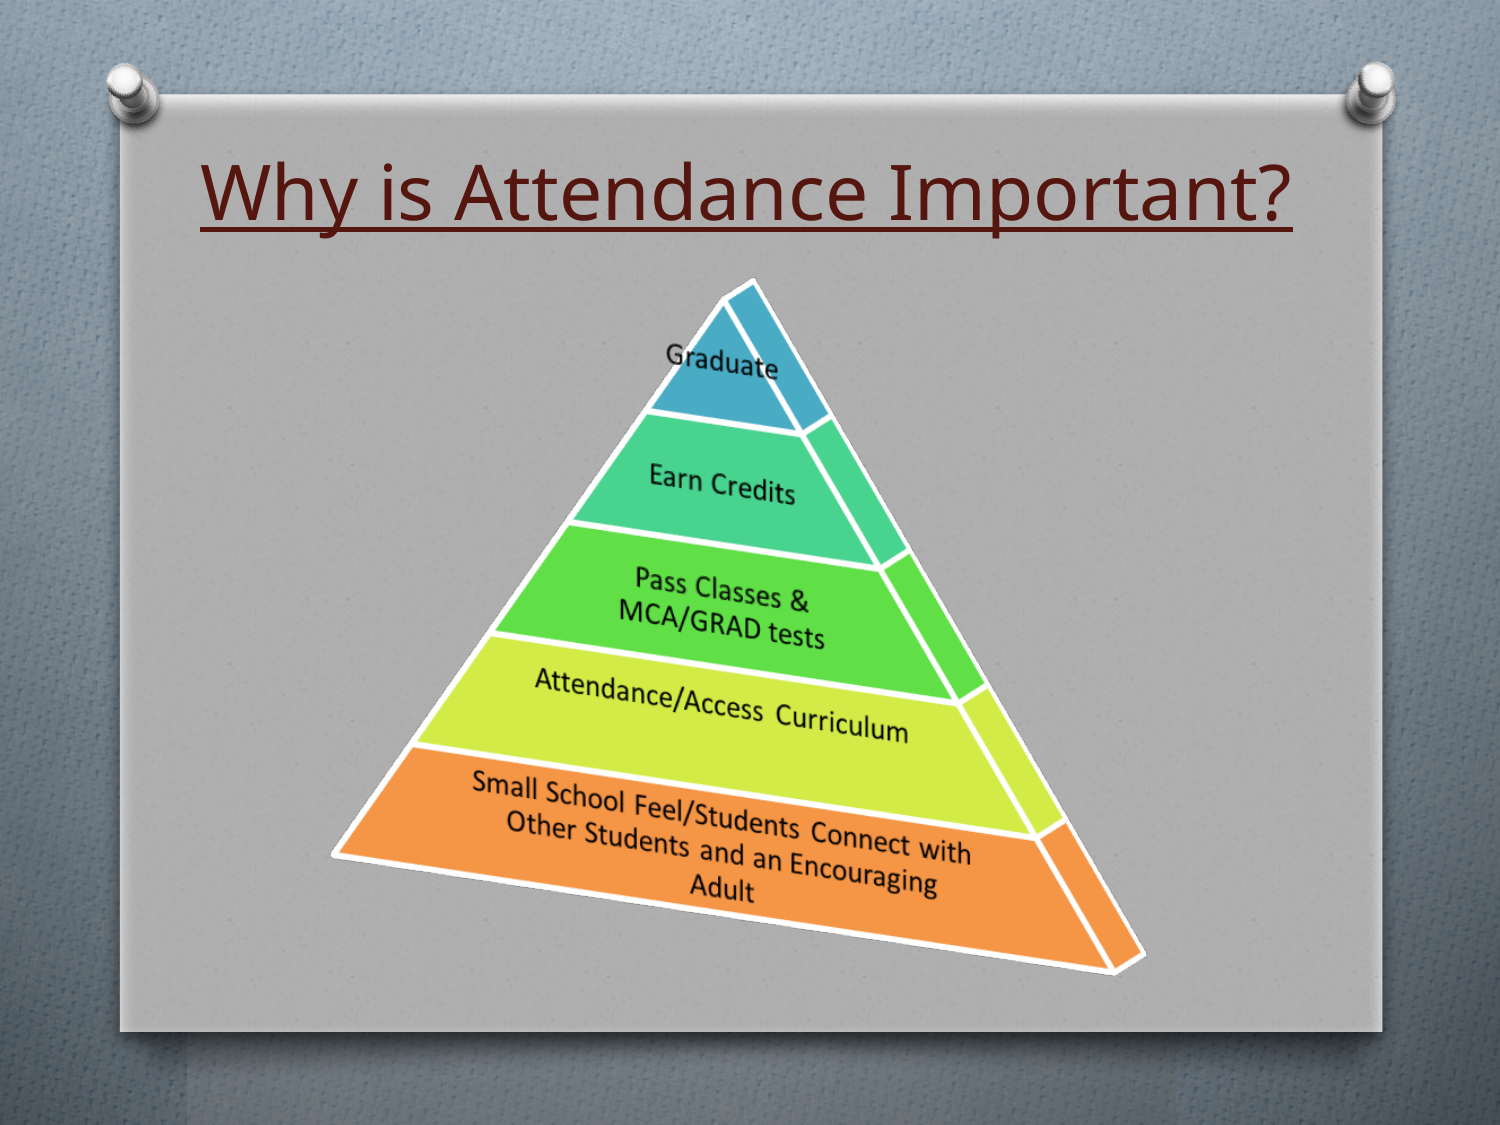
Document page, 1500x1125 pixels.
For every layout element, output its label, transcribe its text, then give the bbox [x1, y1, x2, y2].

title Why is Attendance Important? [174, 91, 1318, 289]
picture [264, 262, 1178, 979]
picture [1317, 35, 1439, 156]
picture [75, 29, 198, 153]
